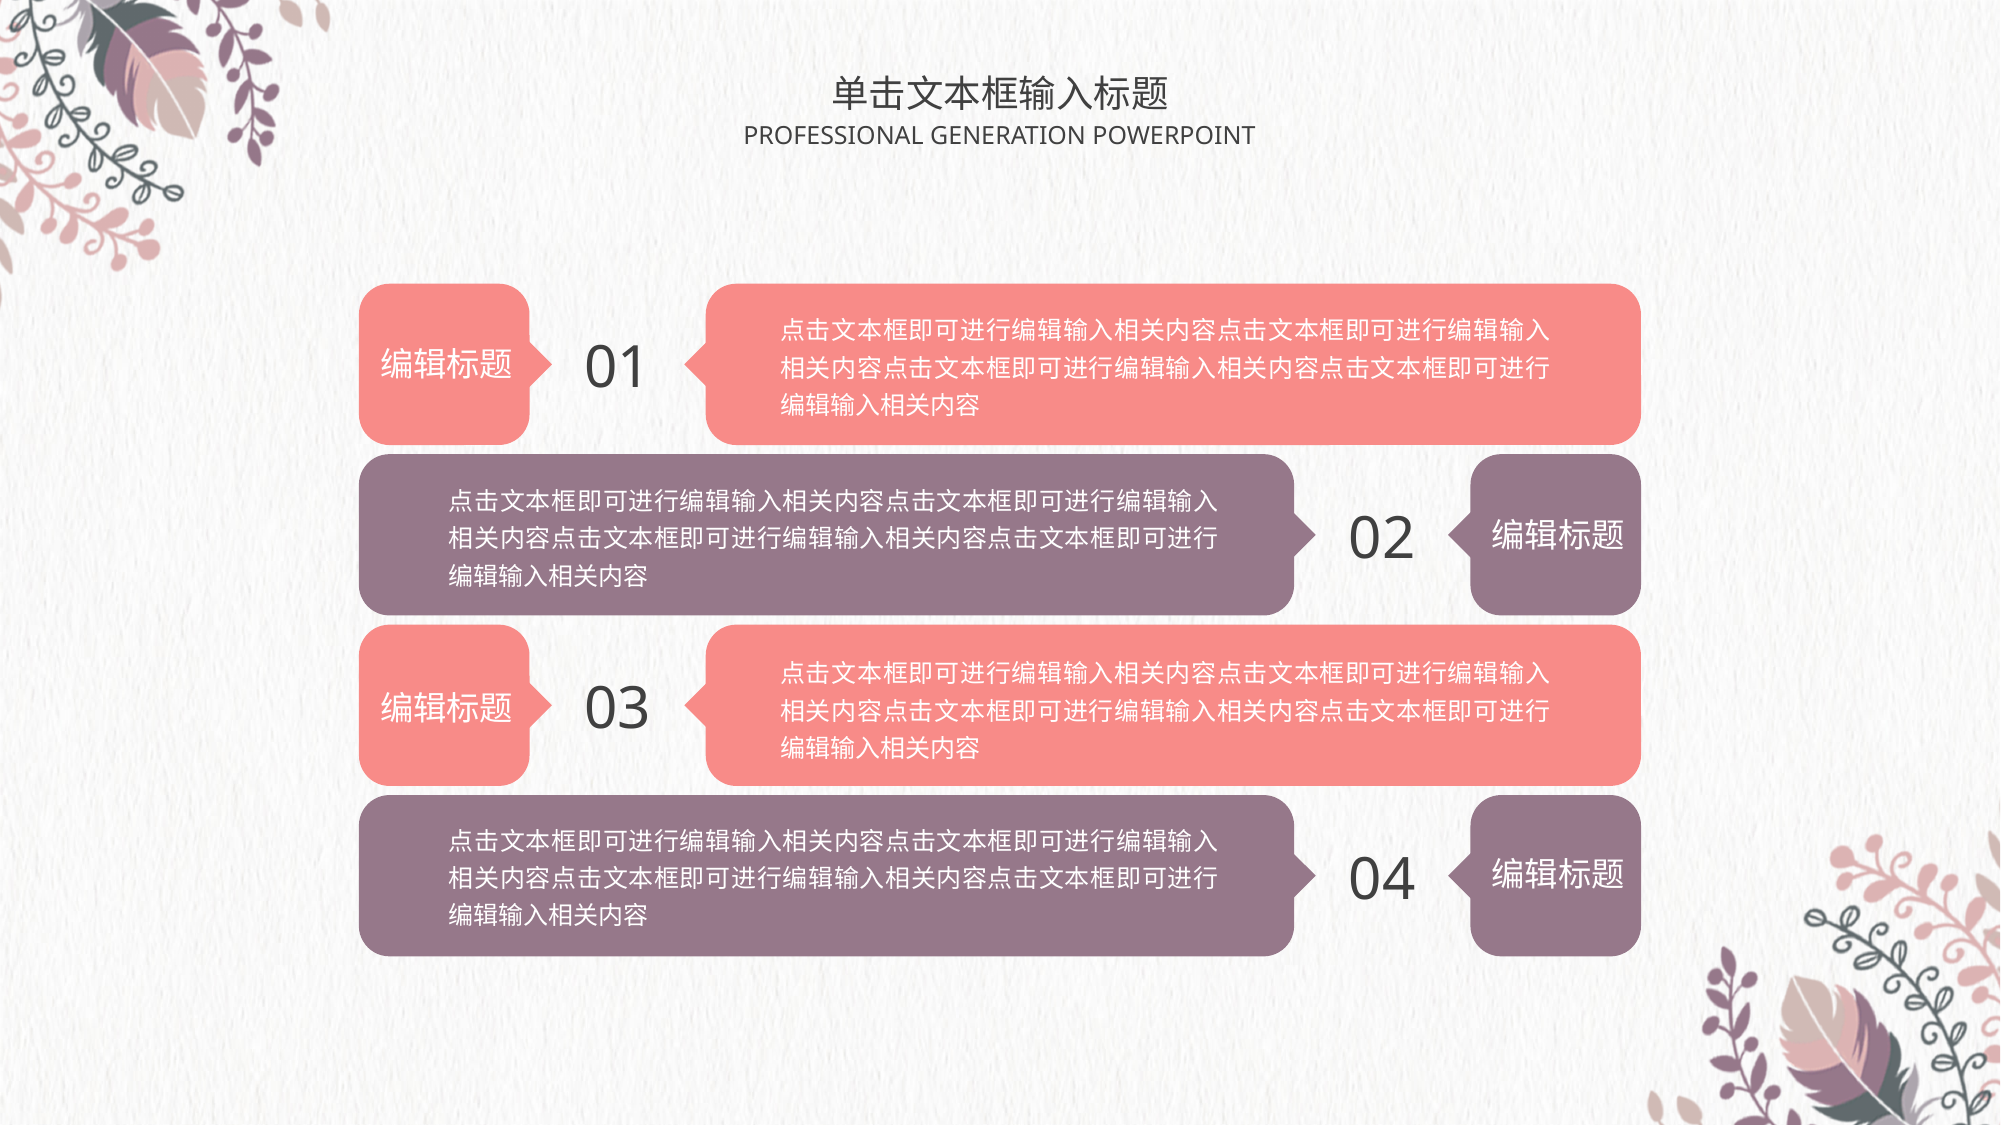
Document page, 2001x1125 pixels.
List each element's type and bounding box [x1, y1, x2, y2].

text_box [1457, 795, 1641, 957]
text_box [358, 283, 542, 446]
text_box [358, 624, 542, 786]
picture [0, 0, 2000, 1125]
text_box [1457, 454, 1641, 616]
text_box [651, 39, 1349, 158]
text_box [358, 454, 1306, 616]
text_box [358, 795, 1306, 957]
text_box [694, 283, 1642, 446]
text_box [694, 624, 1642, 786]
